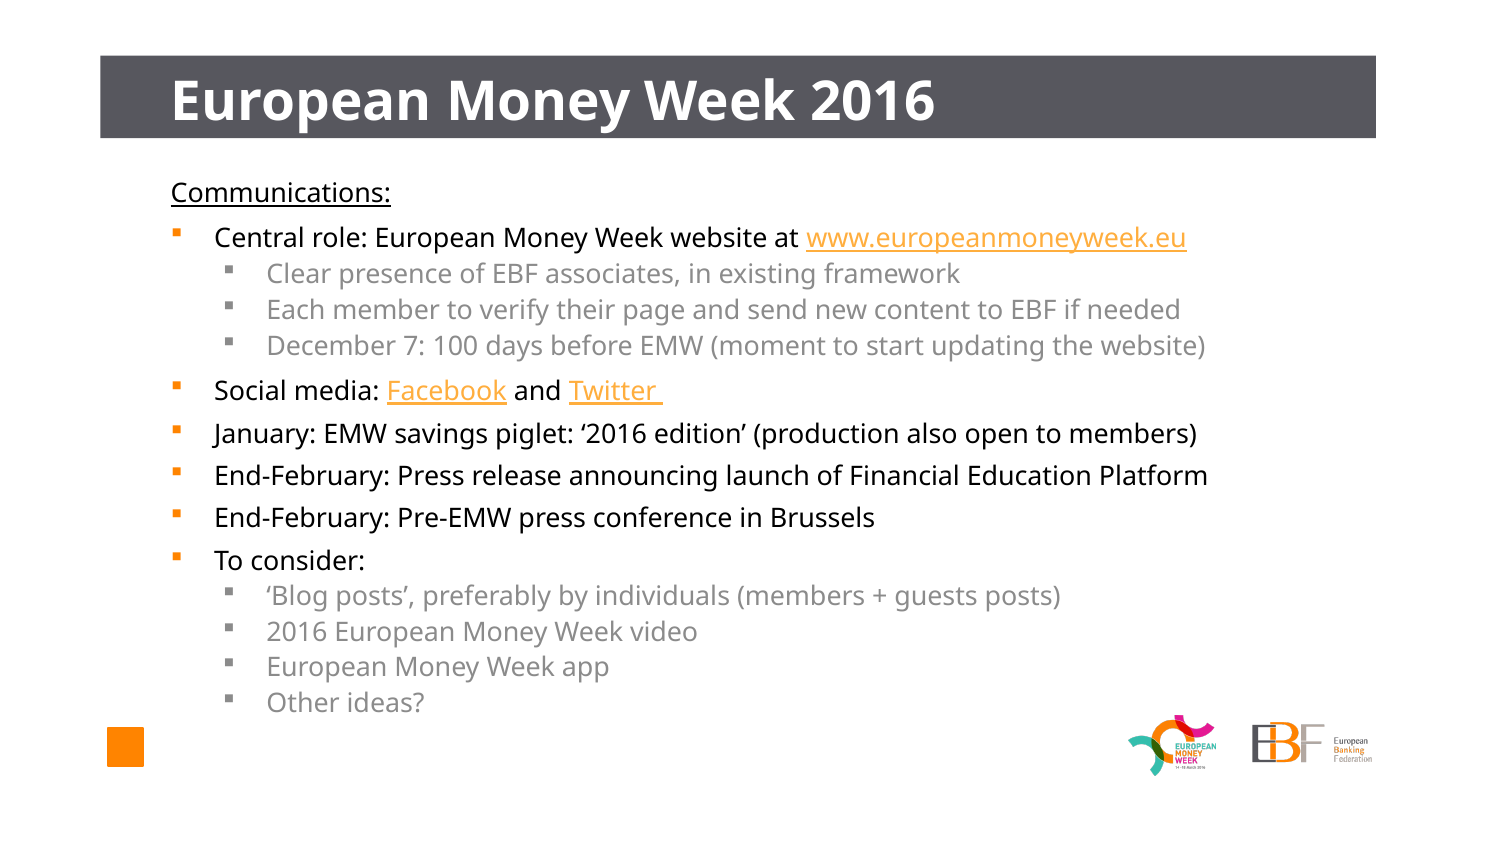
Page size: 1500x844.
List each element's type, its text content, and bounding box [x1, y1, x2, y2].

title European Money Week 2016 [159, 67, 1365, 139]
picture [1246, 715, 1379, 769]
picture [1128, 729, 1216, 776]
list Communications: Central role: European Money Week website at www.europeanmoneyweek.eu Clear presence of EBF associates, in existing framework Each member to verify their page and send new content to EBF if needed December 7: 100 days before EMW (moment to start updating the website) Social media: Facebook and Twitter January: EMW savings piglet: ‘2016 edition’ (production also open to members) End-February: Press release announcing launch of Financial Education Platform End-February: Pre-EMW press conference in Brussels To consider: ‘Blog posts’, preferably by individuals (members + guests posts) 2016 European Money Week video European Money Week app Other ideas? [159, 173, 1373, 729]
